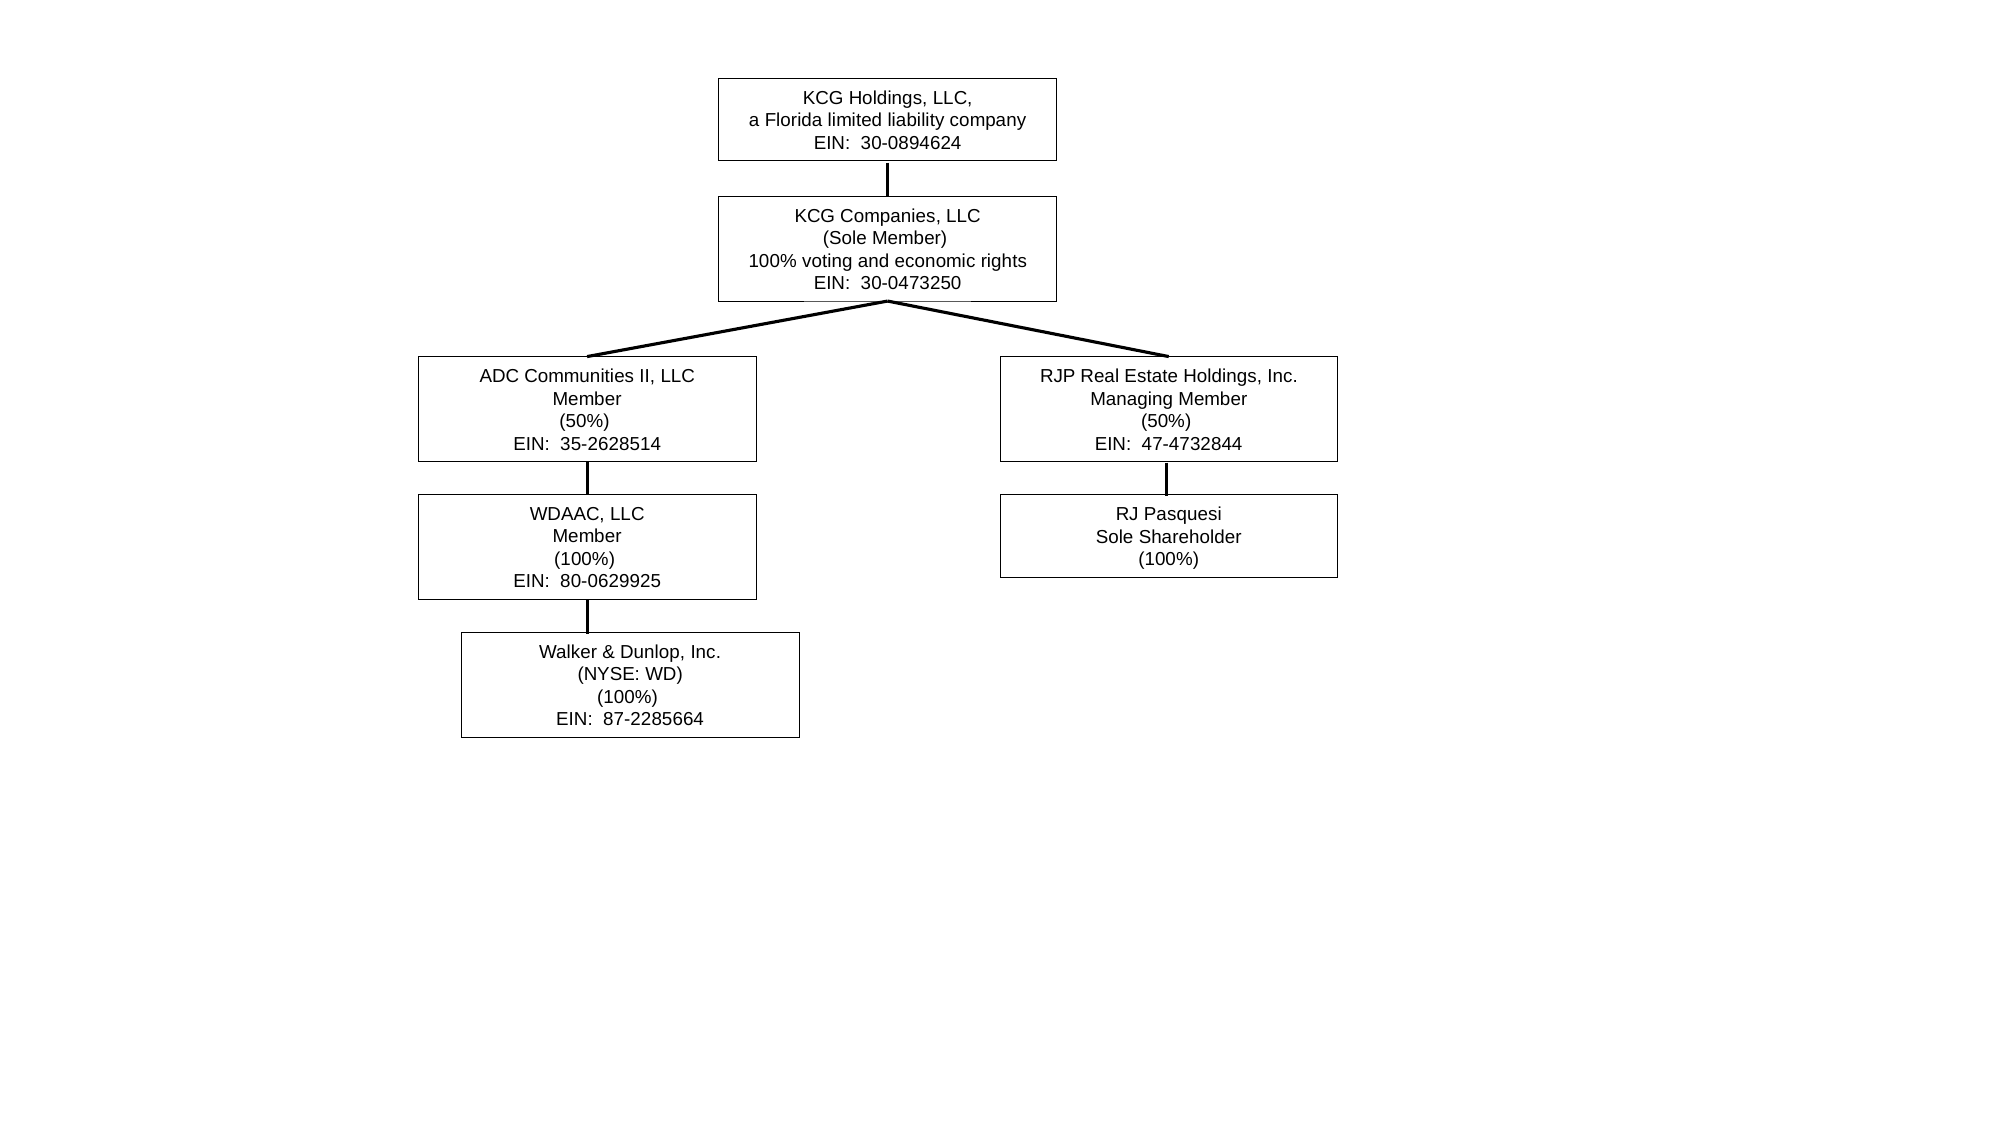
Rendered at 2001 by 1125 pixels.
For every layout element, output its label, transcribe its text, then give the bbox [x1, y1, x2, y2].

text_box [587, 302, 887, 357]
text_box Walker & Dunlop, Inc. (NYSE: WD) (100%) EIN: 87-2285664 [461, 631, 799, 737]
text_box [887, 302, 1169, 357]
text_box ADC Communities II, LLC Member (50%) EIN: 35-2628514 [418, 356, 756, 462]
text_box WDAAC, LLC Member (100%) EIN: 80-0629925 [418, 494, 756, 600]
text_box KCG Companies, LLC (Sole Member) 100% voting and economic rights EIN: 30-0473250 [718, 196, 1057, 302]
text_box RJP Real Estate Holdings, Inc. Managing Member (50%) EIN: 47-4732844 [999, 356, 1338, 462]
text_box KCG Holdings, LLC, a Florida limited liability company EIN: 30-0894624 [718, 78, 1057, 161]
text_box RJ Pasquesi Sole Shareholder (100%) [999, 494, 1338, 578]
